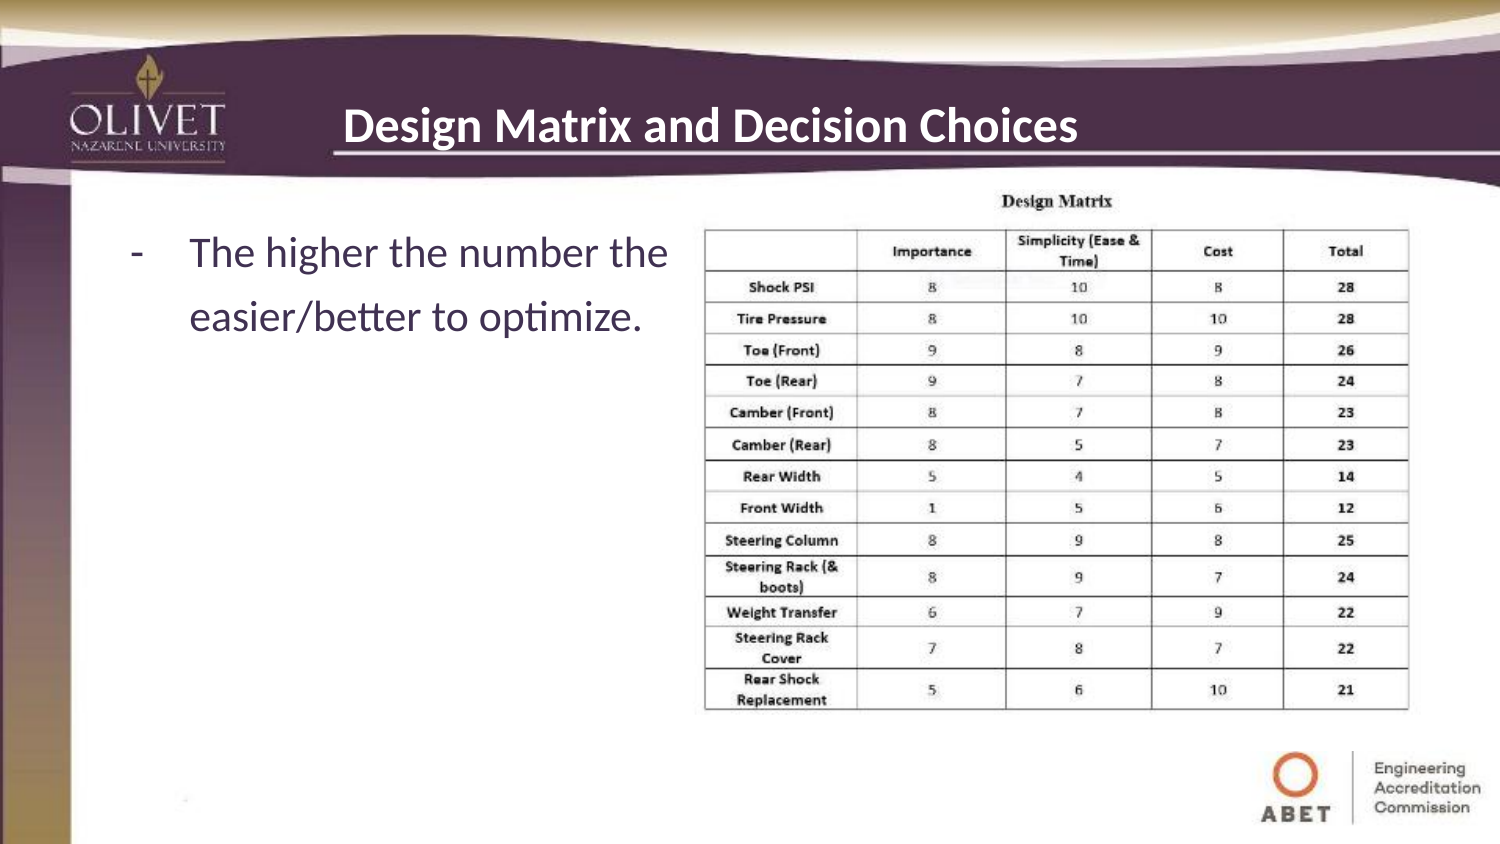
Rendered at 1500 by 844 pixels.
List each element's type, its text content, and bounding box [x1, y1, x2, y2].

list The higher the number the easier/better to optimize. [103, 224, 618, 760]
title Design Matrix and Decision Choices [331, 44, 1397, 208]
picture [0, 0, 1500, 844]
